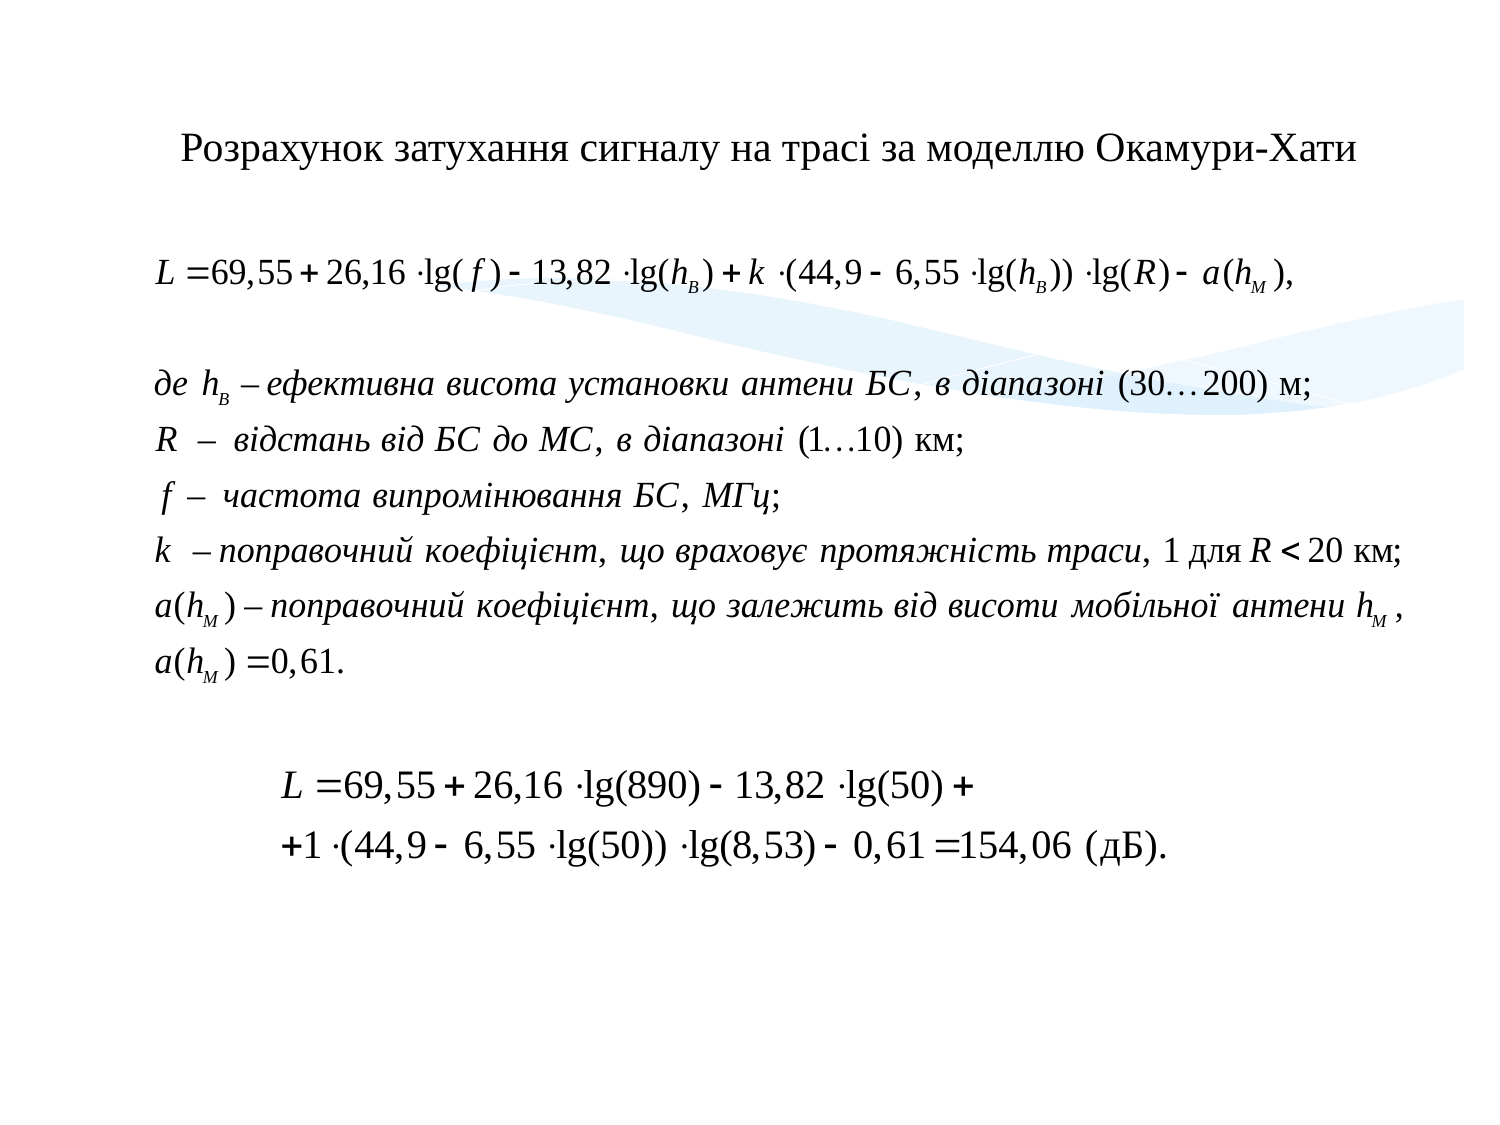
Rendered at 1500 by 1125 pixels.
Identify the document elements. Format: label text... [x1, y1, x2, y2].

text_box Розрахунок затухання сигналу на трасі за моделлю Окамури-Хати [162, 112, 1375, 200]
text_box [274, 762, 1173, 876]
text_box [149, 249, 1425, 690]
